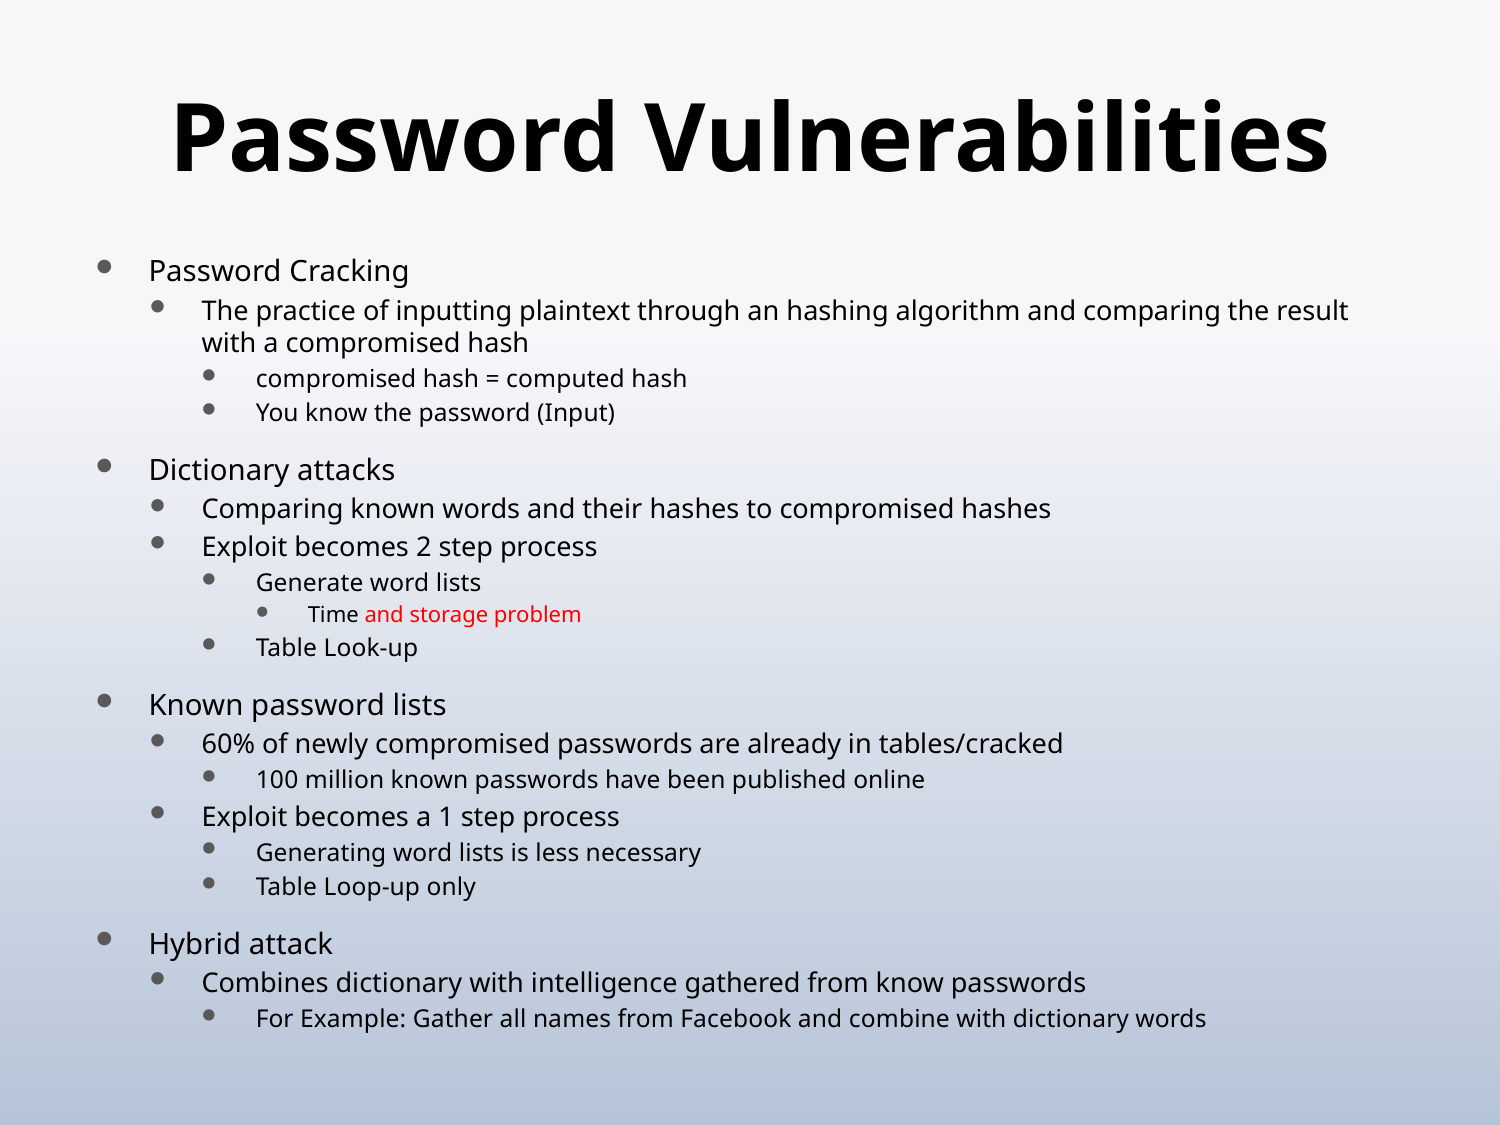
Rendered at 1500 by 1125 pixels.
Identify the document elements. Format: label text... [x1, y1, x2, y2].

list Password Cracking The practice of inputting plaintext through an hashing algorithm and comparing the result with a compromised hash compromised hash = computed hash You know the password (Input) Dictionary attacks Comparing known words and their hashes to compromised hashes Exploit becomes 2 step process Generate word lists Time and storage problem Table Look-up Known password lists 60% of newly compromised passwords are already in tables/cracked 100 million known passwords have been published online Exploit becomes a 1 step process Generating word lists is less necessary Table Loop-up only Hybrid attack Combines dictionary with intelligence gathered from know passwords For Example: Gather all names from Facebook and combine with dictionary words [80, 244, 1404, 1052]
title Password Vulnerabilities [150, 37, 1350, 244]
